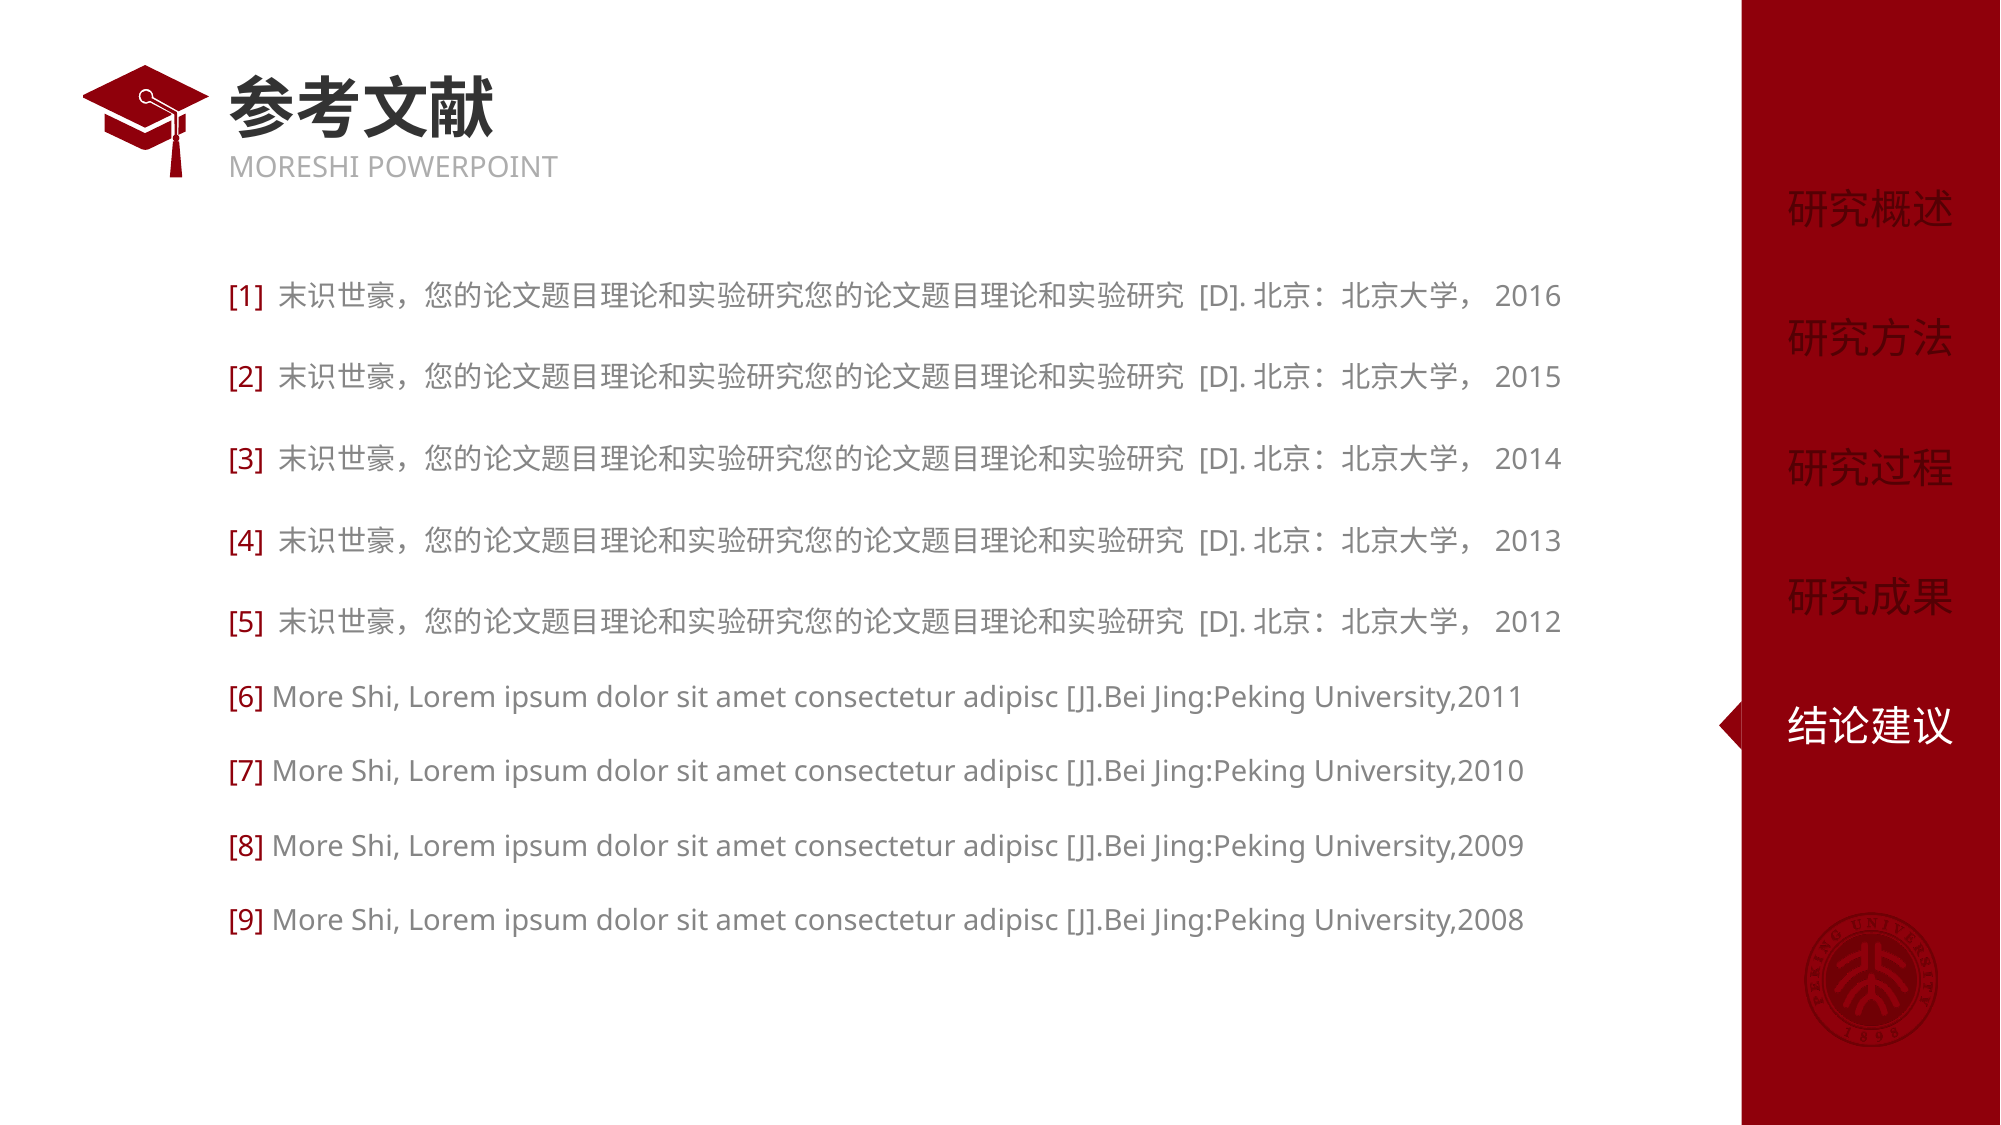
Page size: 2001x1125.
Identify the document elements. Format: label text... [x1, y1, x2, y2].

text_box [6] More Shi, Lorem ipsum dolor sit amet consectetur adipisc [J].Bei Jing:Peking University,2011 [213, 667, 1646, 721]
text_box [5] 末识世豪，您的论文题目理论和实验研究您的论文题目理论和实验研究 [D].北京：北京大学，2012 [213, 592, 1646, 646]
picture [1804, 912, 1938, 1047]
text_box [7] More Shi, Lorem ipsum dolor sit amet consectetur adipisc [J].Bei Jing:Peking University,2010 [213, 741, 1646, 795]
text_box [1] 末识世豪，您的论文题目理论和实验研究您的论文题目理论和实验研究 [D].北京：北京大学，2016 [213, 265, 1646, 320]
text_box [4] 末识世豪，您的论文题目理论和实验研究您的论文题目理论和实验研究 [D].北京：北京大学，2013 [213, 511, 1646, 565]
text_box [2] 末识世豪，您的论文题目理论和实验研究您的论文题目理论和实验研究 [D].北京：北京大学，2015 [213, 347, 1646, 401]
text_box [8] More Shi, Lorem ipsum dolor sit amet consectetur adipisc [J].Bei Jing:Peking University,2009 [213, 816, 1646, 870]
title 参考文献 [213, 55, 1077, 168]
text_box [3] 末识世豪，您的论文题目理论和实验研究您的论文题目理论和实验研究 [D].北京：北京大学，2014 [213, 429, 1646, 483]
text_box [9] More Shi, Lorem ipsum dolor sit amet consectetur adipisc [J].Bei Jing:Peking University,2008 [213, 890, 1646, 944]
